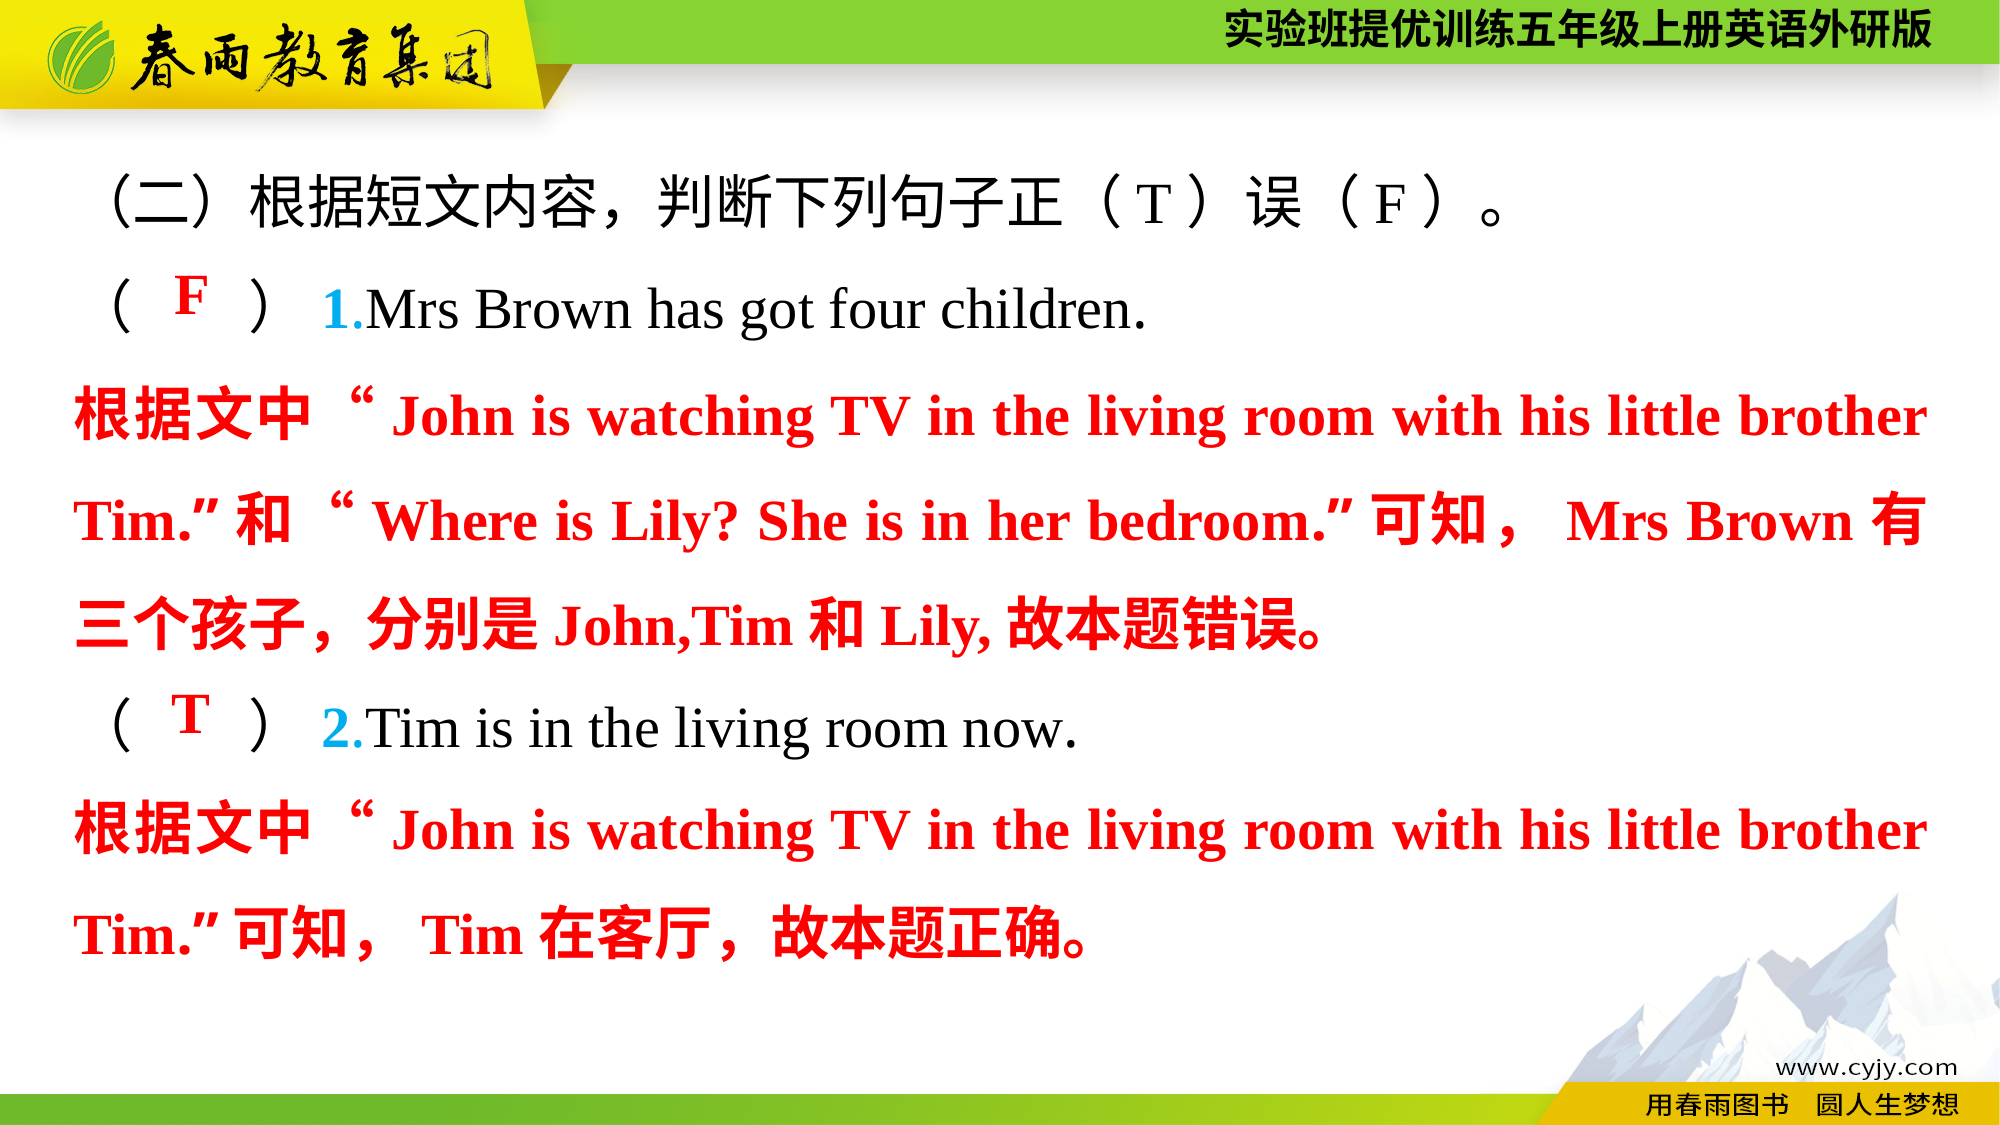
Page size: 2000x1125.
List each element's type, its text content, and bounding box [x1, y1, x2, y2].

text_box 根据文中“John is watching TV in the living room with his little brother Tim.”和“Where is Lily? She is in her bedroom.”可知，Mrs Brown有三个孩子，分别是John,Tim和Lily,故本题错误。 [59, 334, 1944, 665]
picture [0, 0, 2000, 1125]
list （二）根据短文内容，判断下列句子正（T）误（F）。 （ ）1.Mrs Brown has got four children. （ ）2.Tim is in the living room now. [59, 122, 1944, 334]
text_box T [157, 667, 226, 748]
text_box F [160, 249, 226, 334]
list （二）根据短文内容，判断下列句子正（T）误（F）。 （ ）1.Mrs Brown has got four children. （ ）2.Tim is in the living room now. [59, 665, 1944, 748]
text_box 根据文中“John is watching TV in the living room with his little brother Tim.”可知，Tim在客厅，故本题正确。 [59, 748, 1944, 974]
